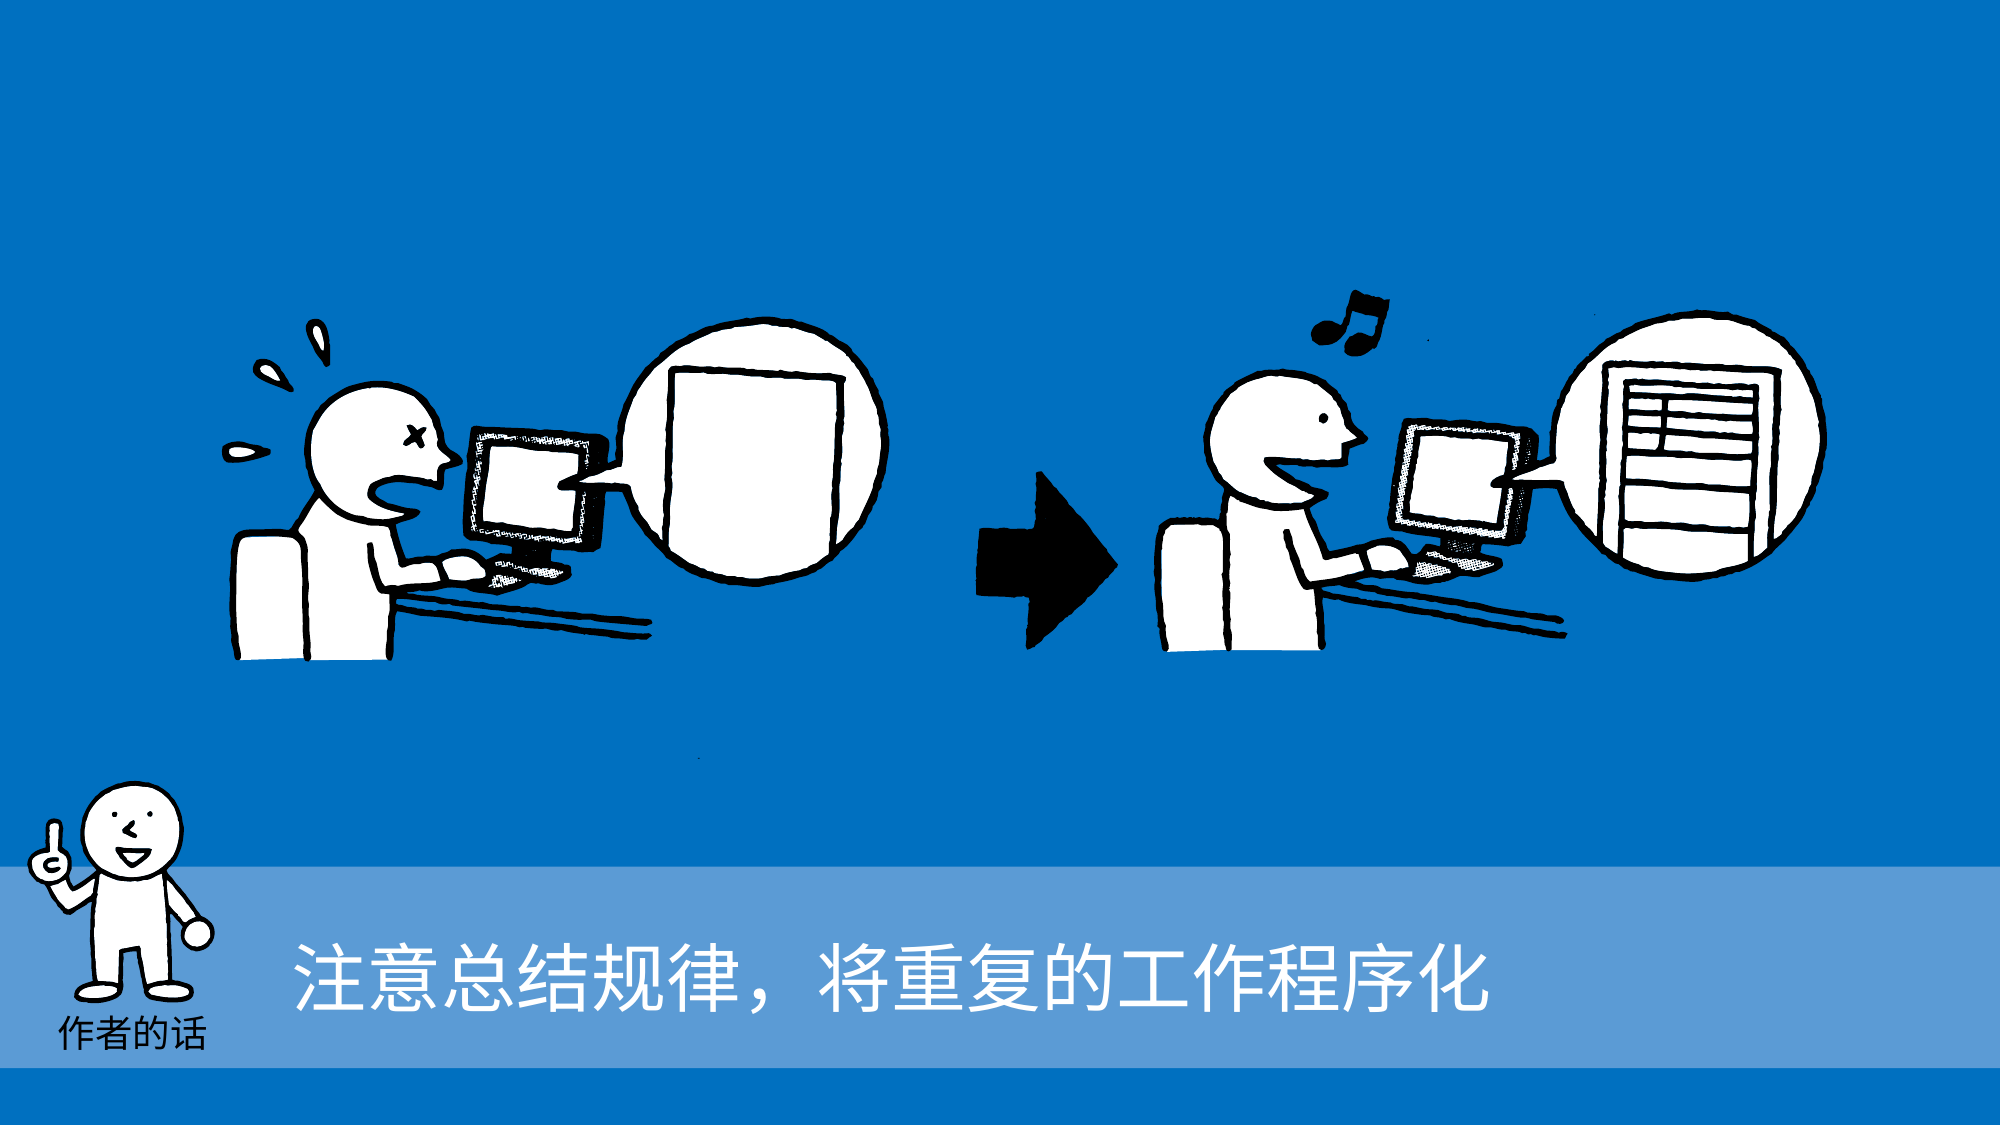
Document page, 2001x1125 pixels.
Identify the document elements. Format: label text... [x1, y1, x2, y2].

text_box [0, 866, 2000, 1069]
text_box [206, 196, 1857, 822]
text_box 作者的话 [42, 1002, 223, 1063]
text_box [27, 780, 217, 1004]
text_box 注意总结规律，将重复的工作程序化 [276, 923, 1506, 1029]
